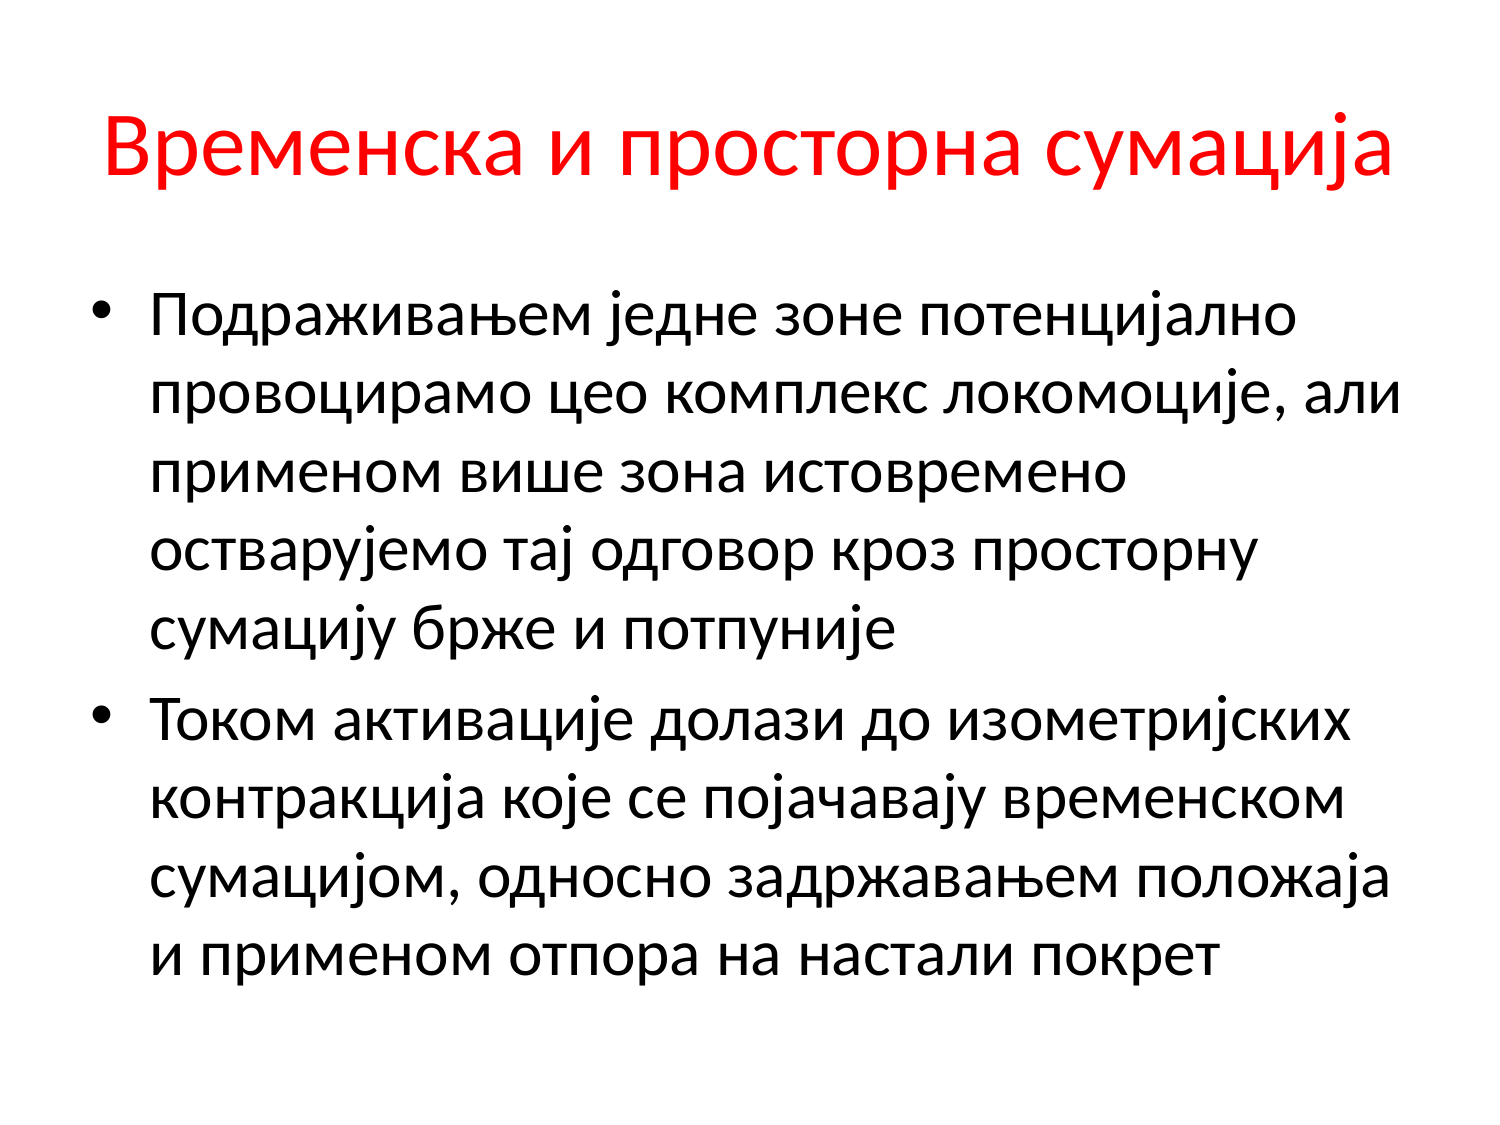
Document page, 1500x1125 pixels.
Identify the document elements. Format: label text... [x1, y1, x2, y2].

list Подраживањем једне зоне потенцијално провоцирамо цео комплекс локомоције, али применом више зона истовремено остварујемо тај одговор кроз просторну сумацију брже и потпуније Током активације долази до изометријских контракција које се појачавају временском сумацијом, односно задржавањем положаја и применом отпора на настали покрет [75, 262, 1425, 1005]
title Временска и просторна сумација [75, 45, 1425, 233]
